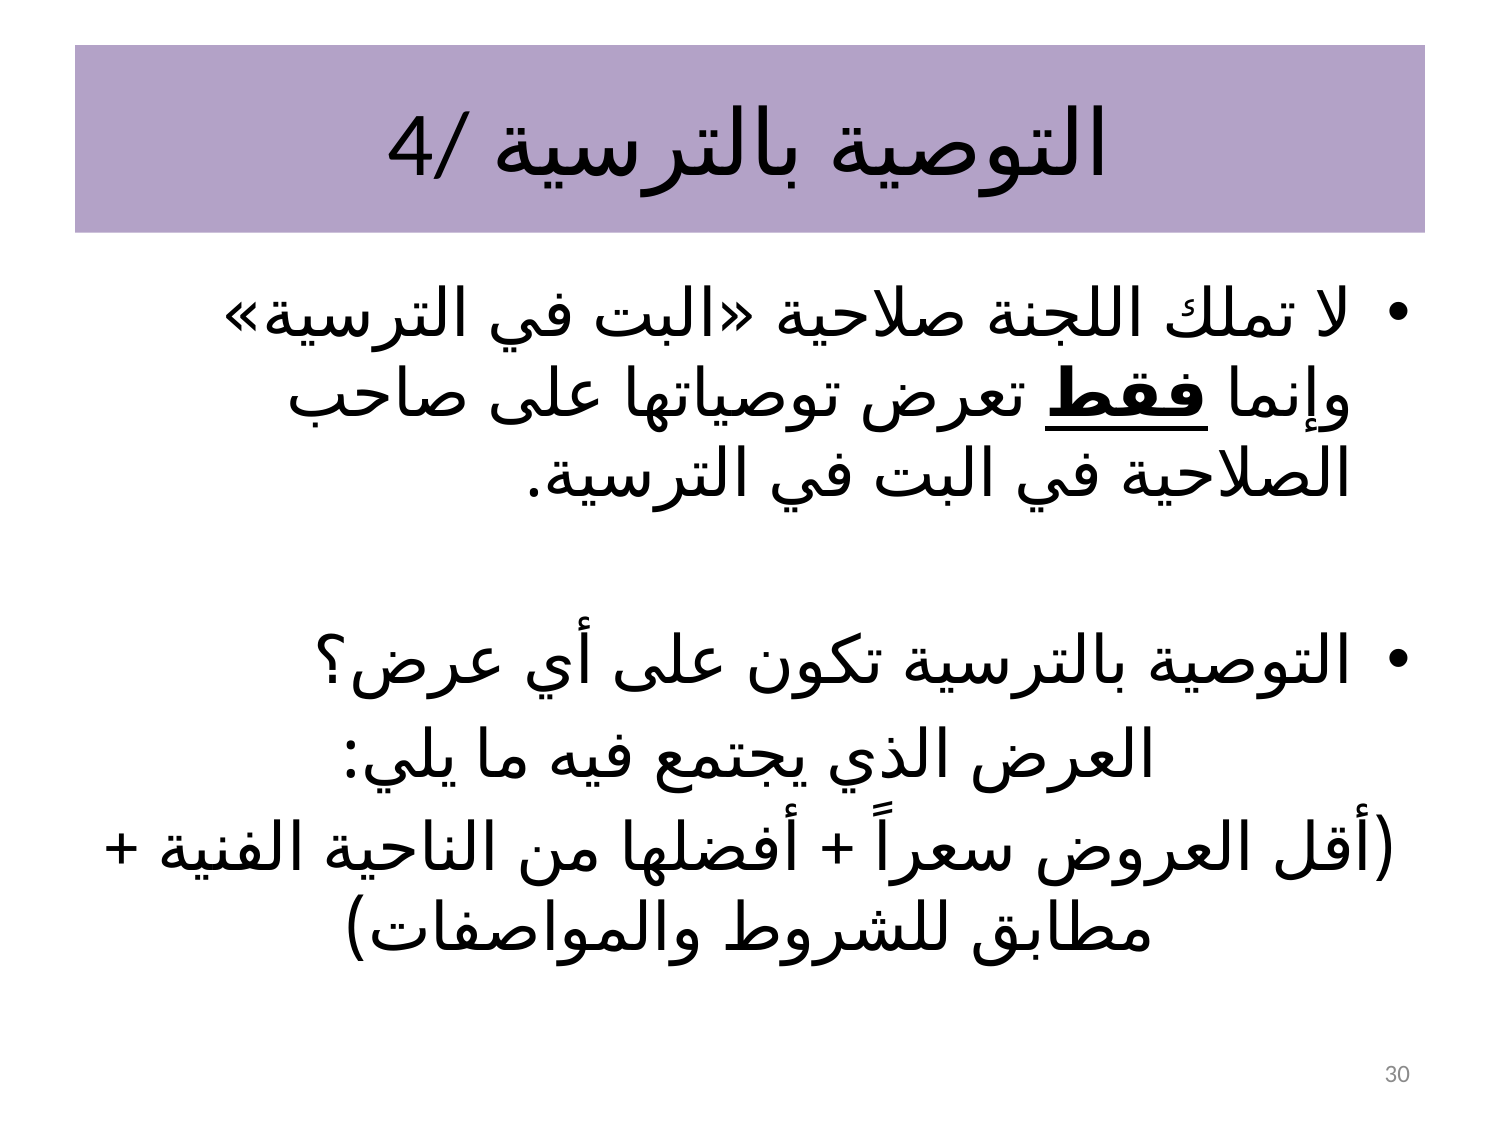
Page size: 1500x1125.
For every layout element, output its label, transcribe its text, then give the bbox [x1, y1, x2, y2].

slide_number 30 [1074, 1042, 1425, 1103]
title 4/ التوصية بالترسية [75, 45, 1425, 233]
list لا تملك اللجنة صلاحية «البت في الترسية» وإنما فقط تعرض توصياتها على صاحب الصلاحية في البت في الترسية. التوصية بالترسية تكون على أي عرض؟ العرض الذي يجتمع فيه ما يلي: (أقل العروض سعراً + أفضلها من الناحية الفنية + مطابق للشروط والمواصفات) [75, 262, 1425, 1005]
